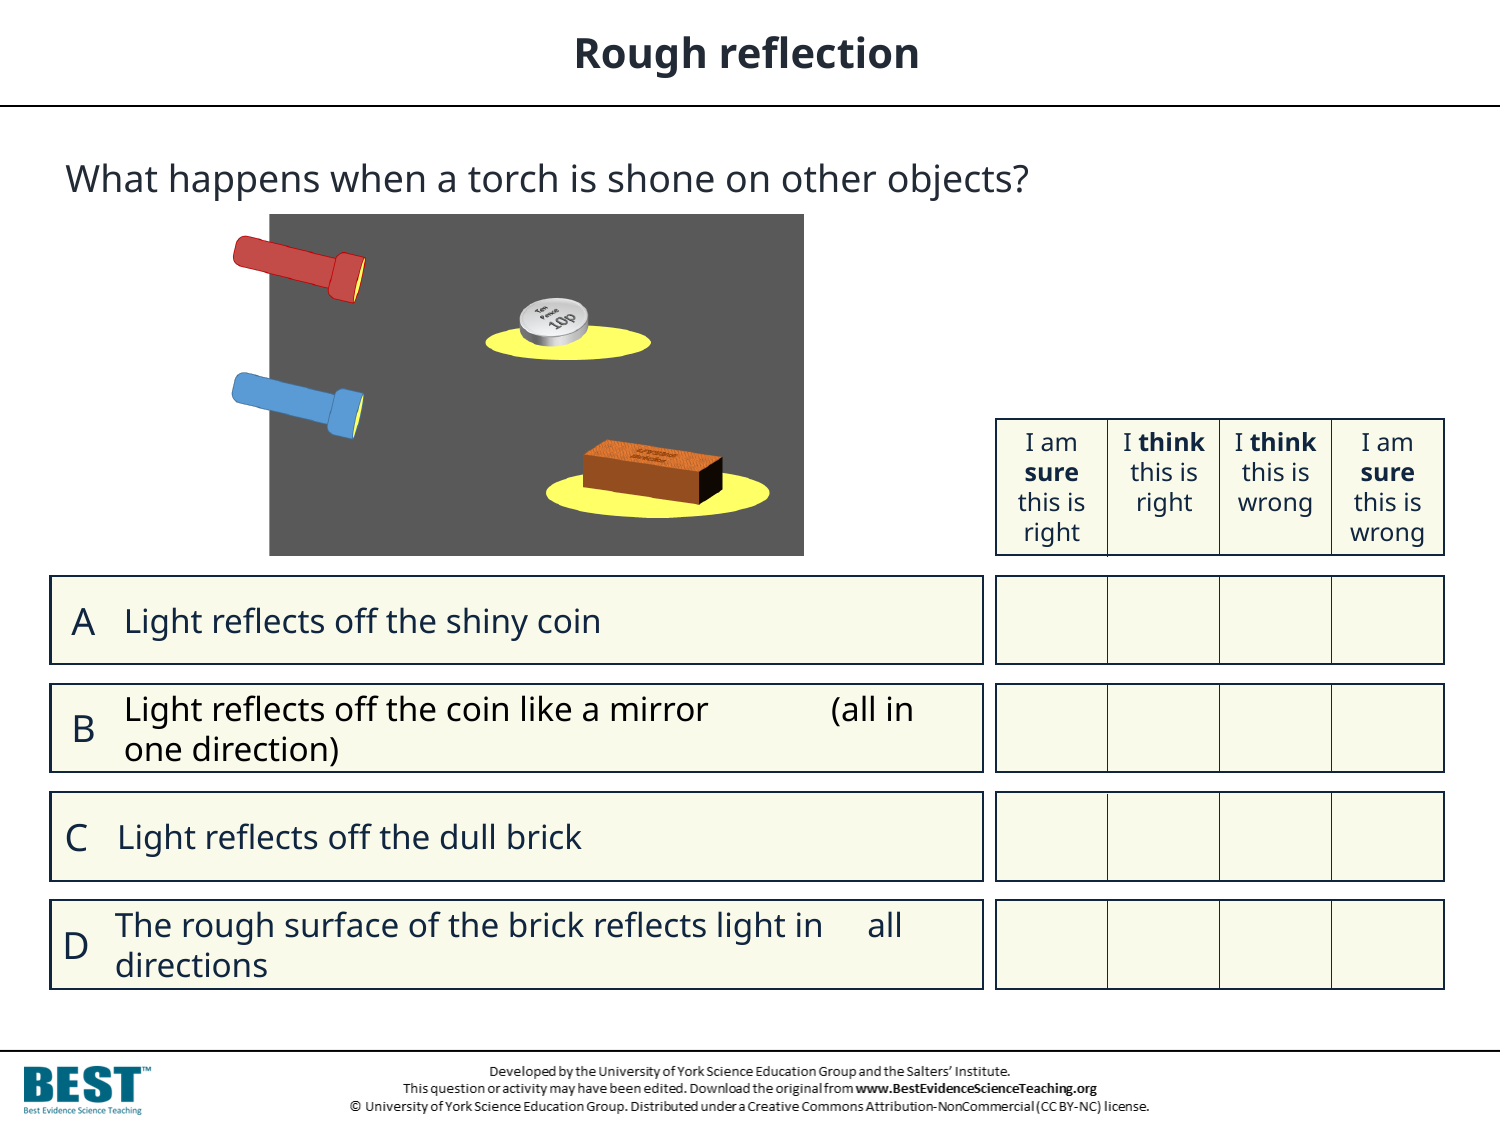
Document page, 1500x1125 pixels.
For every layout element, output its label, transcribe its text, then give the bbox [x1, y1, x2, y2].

text_box Rough reflection [23, 4, 1471, 99]
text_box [995, 899, 1444, 990]
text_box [995, 418, 1444, 557]
picture [0, 105, 1500, 1125]
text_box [995, 792, 1444, 883]
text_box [995, 575, 1444, 666]
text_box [995, 683, 1444, 774]
